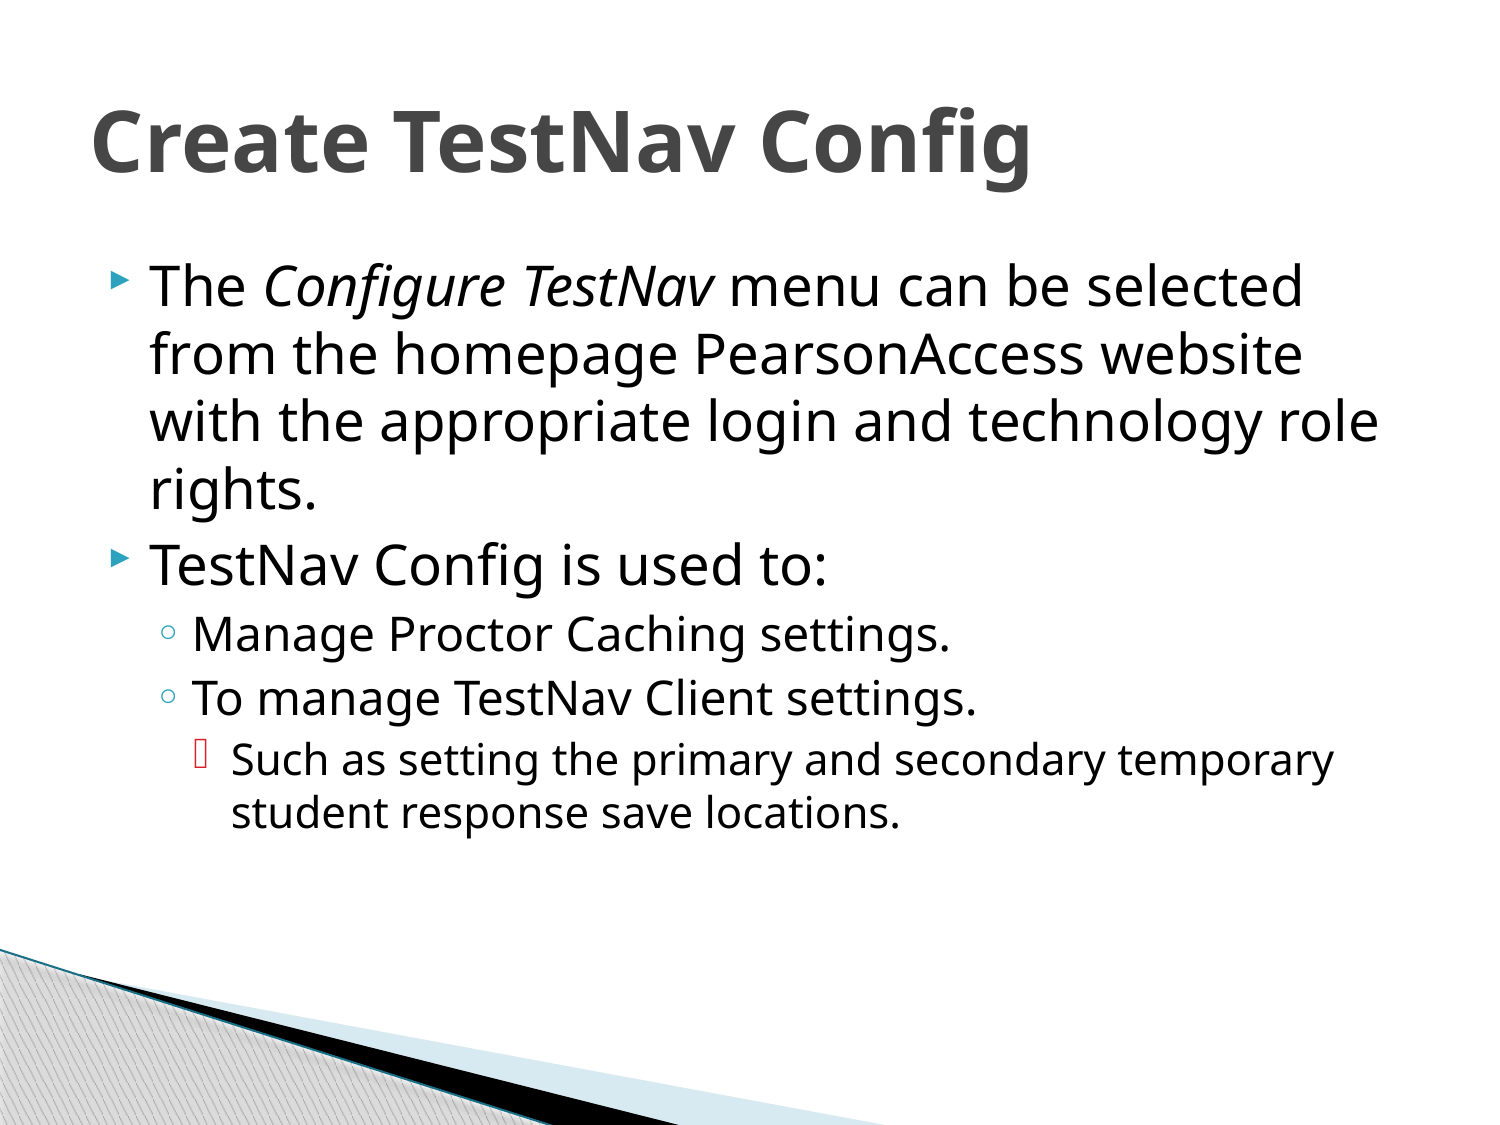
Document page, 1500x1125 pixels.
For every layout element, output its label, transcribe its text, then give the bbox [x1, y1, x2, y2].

list The Configure TestNav menu can be selected from the homepage PearsonAccess website with the appropriate login and technology role rights. TestNav Config is used to: Manage Proctor Caching settings. To manage TestNav Client settings. Such as setting the primary and secondary temporary student response save locations. [75, 243, 1425, 986]
title Create TestNav Config [75, 45, 1425, 233]
